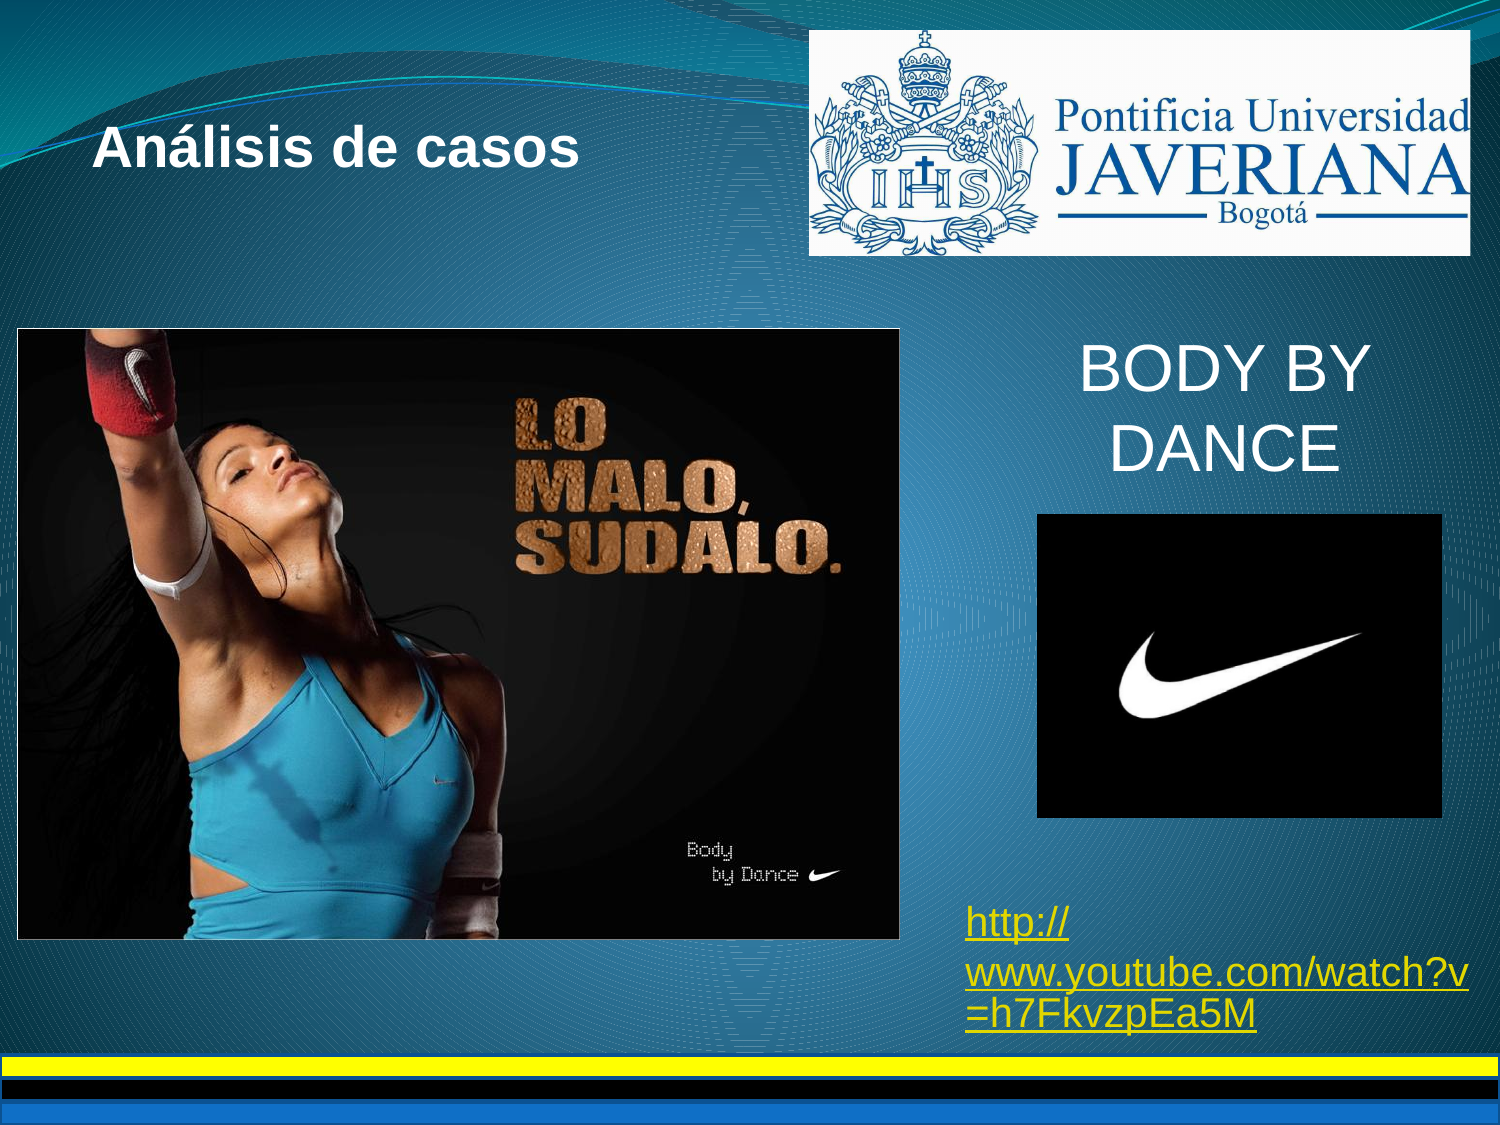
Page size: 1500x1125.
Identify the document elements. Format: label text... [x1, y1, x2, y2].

picture [17, 328, 900, 941]
picture [808, 28, 1471, 256]
text_box [684, 267, 950, 662]
text_box BODY BY DANCE http://www.youtube.com/watch?v=h7FkvzpEa5M [950, 267, 1500, 1102]
text_box [0, 1076, 1500, 1104]
text_box [0, 1053, 950, 1076]
picture [1036, 514, 1442, 818]
text_box Análisis de casos [76, 101, 801, 187]
text_box [0, 1104, 1500, 1125]
